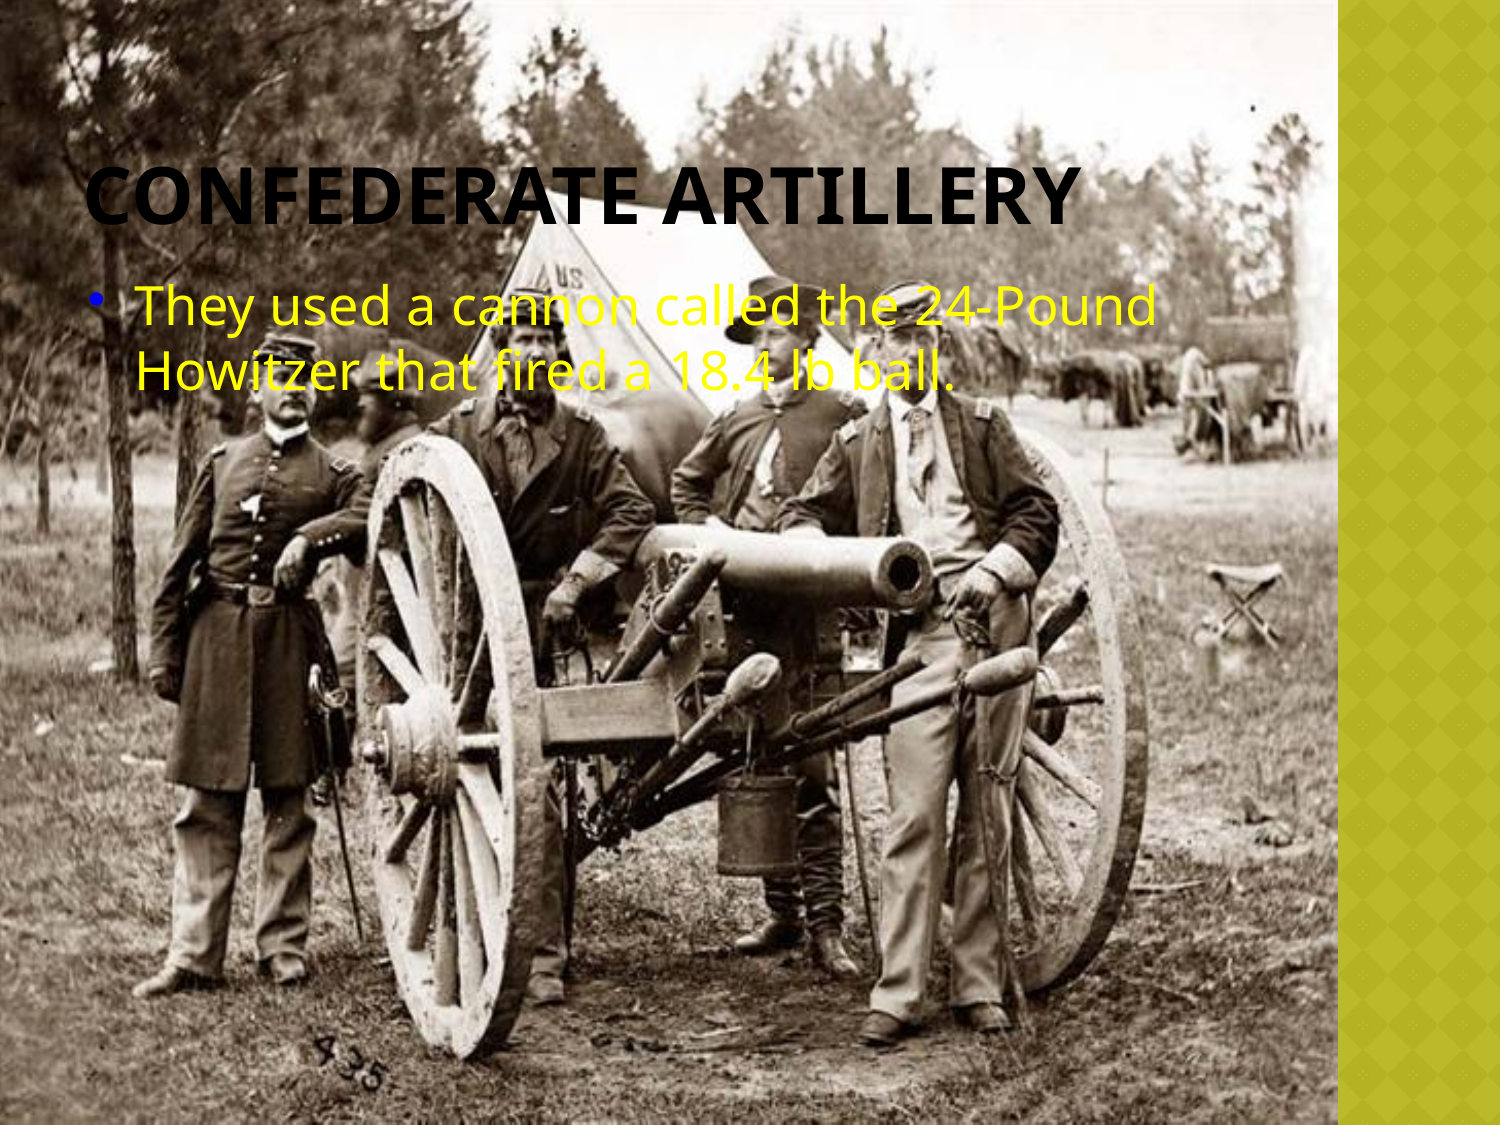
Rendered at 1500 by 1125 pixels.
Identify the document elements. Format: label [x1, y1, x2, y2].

picture [0, 0, 1338, 1125]
